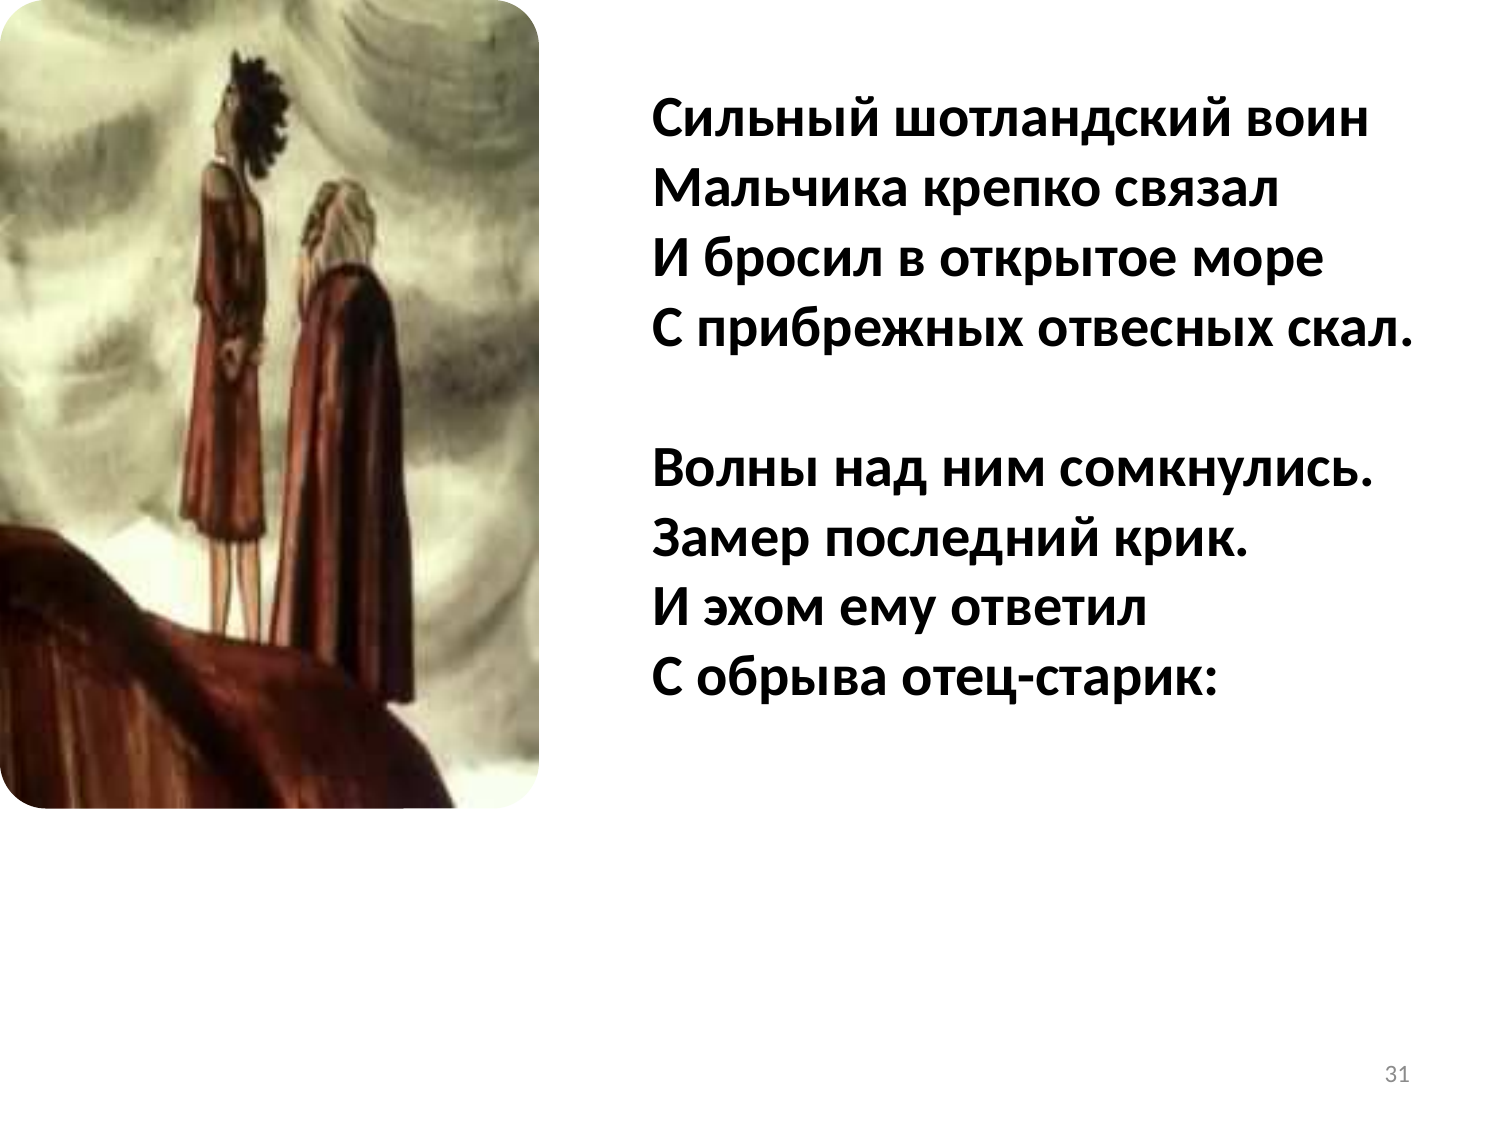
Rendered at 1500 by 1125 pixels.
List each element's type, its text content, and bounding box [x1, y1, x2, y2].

picture [0, 0, 540, 809]
slide_number 31 [1074, 1042, 1425, 1103]
text_box Сильный шотландский воин Мальчика крепко связал И бросил в открытое море С прибрежных отвесных скал. Волны над ним сомкнулись. Замер последний крик. И эхом ему ответил С обрыва отец-старик: [637, 70, 1430, 715]
